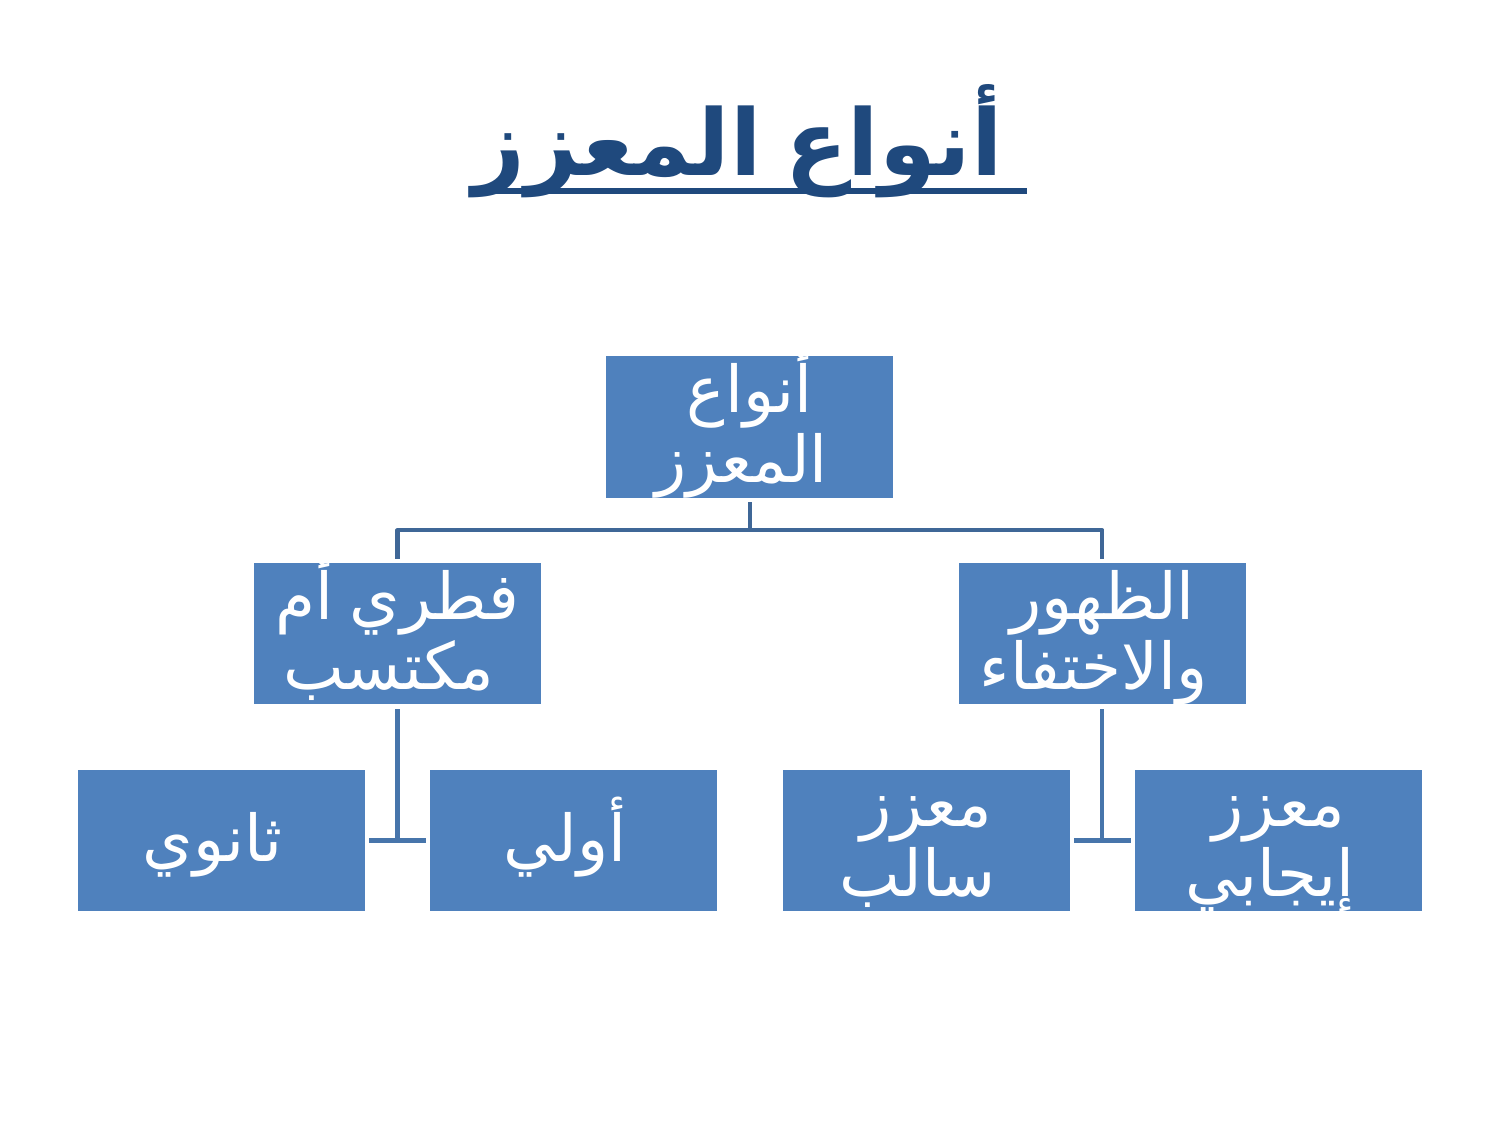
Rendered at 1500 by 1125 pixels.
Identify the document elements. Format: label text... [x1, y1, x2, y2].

title أنواع المعزز [75, 45, 1425, 233]
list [74, 262, 1426, 1006]
